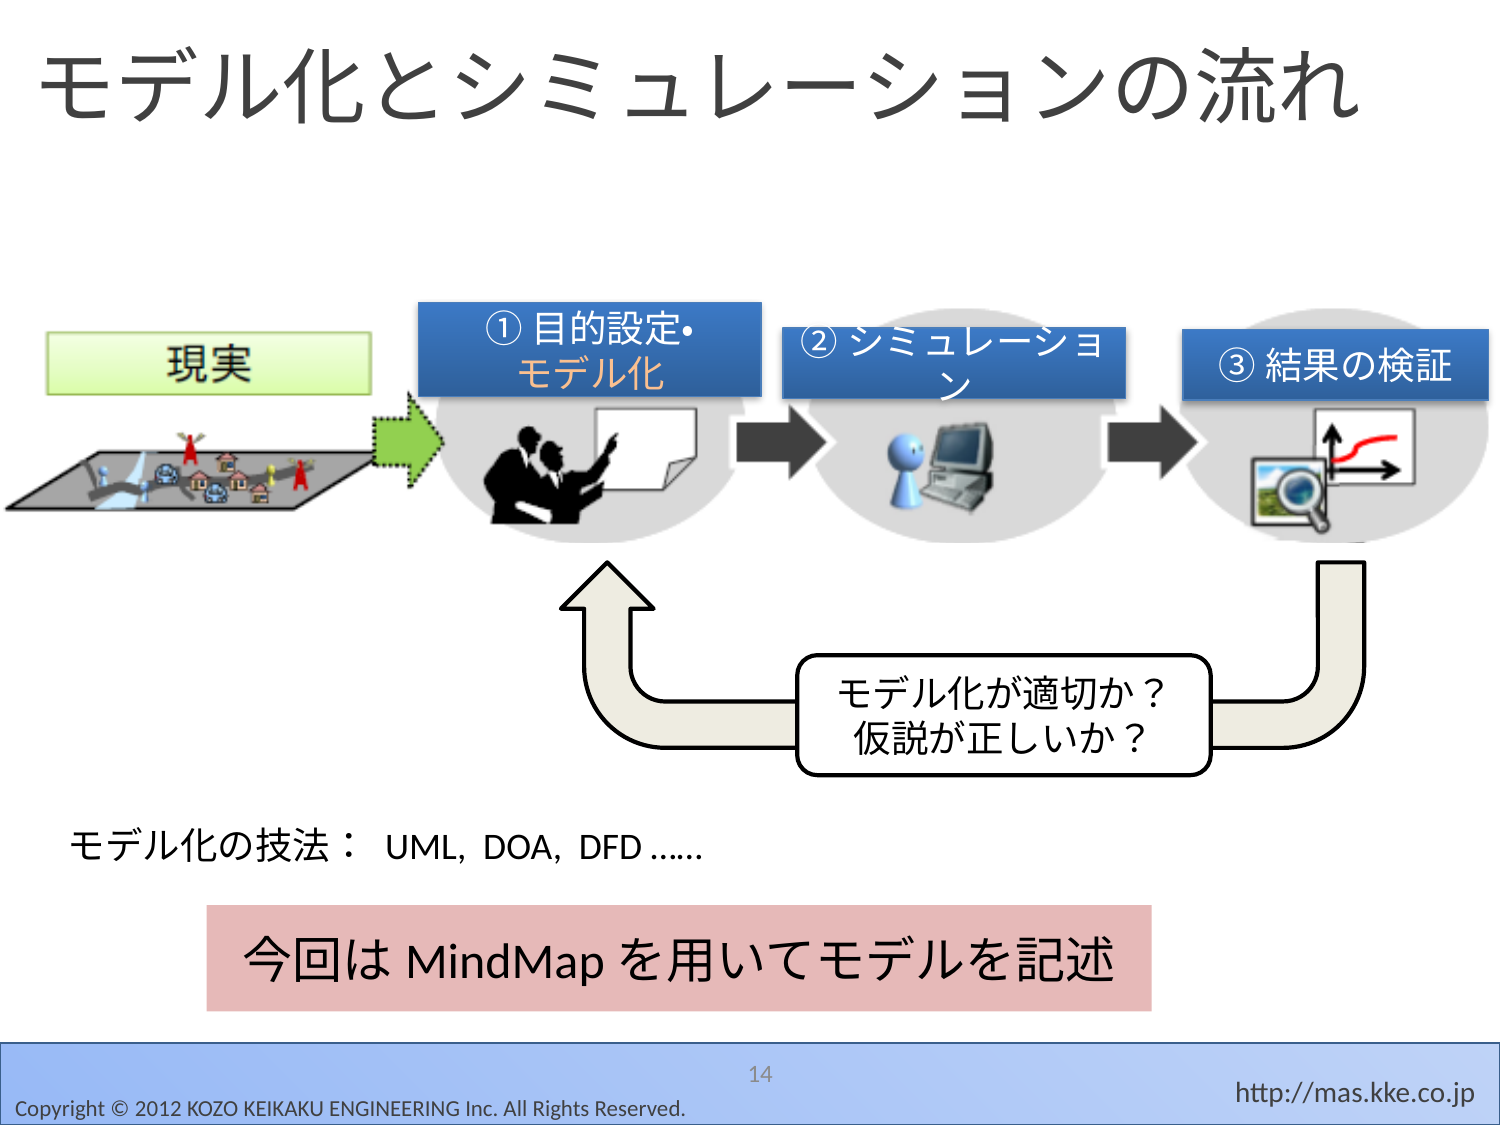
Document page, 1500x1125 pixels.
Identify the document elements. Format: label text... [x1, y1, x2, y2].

text_box モデル化とシミュレーションの流れ [17, 30, 1483, 138]
text_box [558, 560, 795, 750]
text_box モデル化の技法： UML, DOA, DFD …… [53, 814, 916, 875]
text_box モデル化が適切か？ 仮説が正しいか？ [795, 653, 1213, 778]
text_box 今回はMindMapを用いてモデルを記述 [206, 905, 1152, 1012]
footer Copyright © 2012 KOZO KEIKAKU ENGINEERING Inc. All Rights Reserved. [0, 1088, 988, 1125]
picture [0, 274, 1500, 543]
text_box [1213, 560, 1367, 750]
slide_number 14 [653, 1042, 868, 1103]
